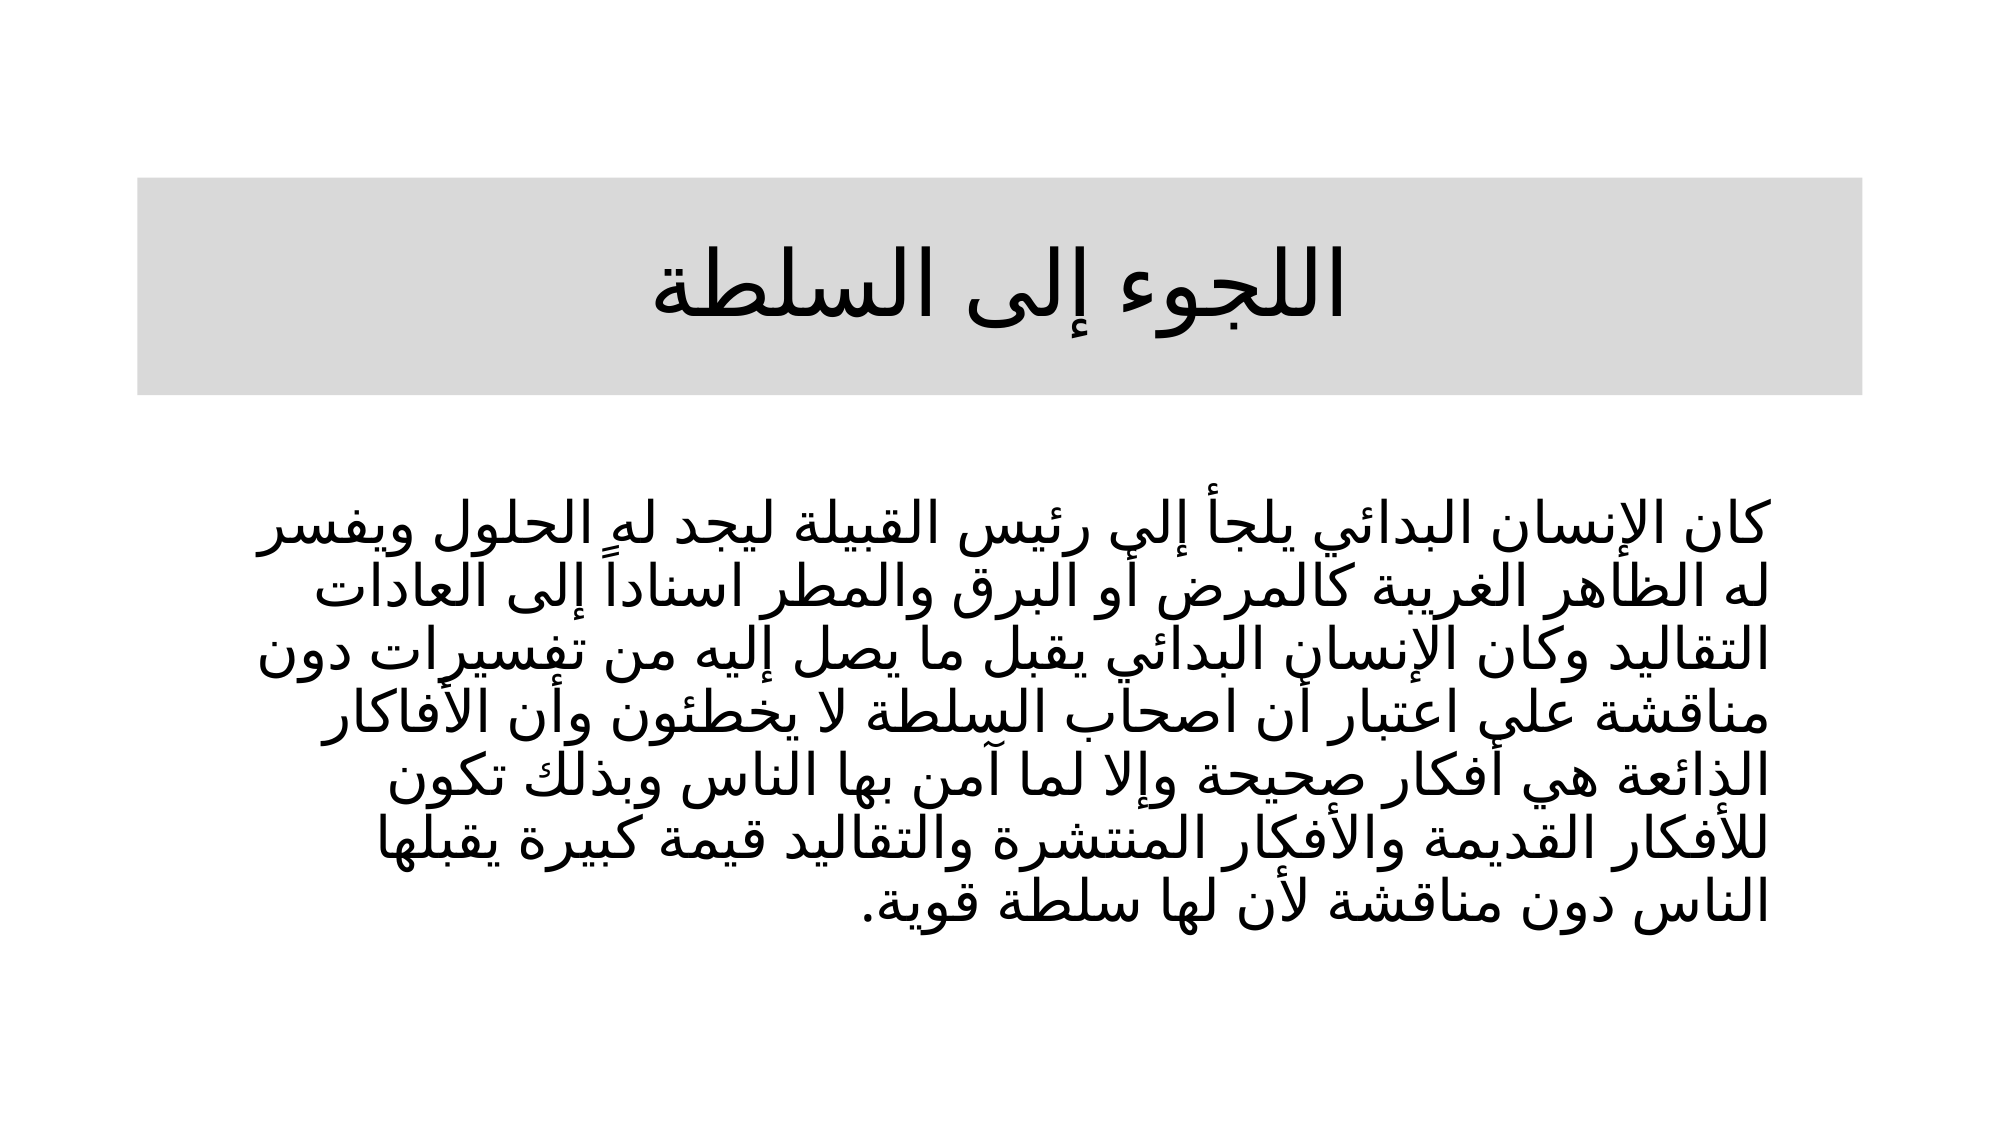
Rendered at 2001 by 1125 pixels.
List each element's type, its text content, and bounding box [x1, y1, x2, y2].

title اللجوء إلى السلطة [137, 177, 1863, 396]
list كان الإنسان البدائي يلجأ إلى رئيس القبيلة ليجد له الحلول ويفسر له الظاهر الغريبة كالمرض أو البرق والمطر اسناداً إلى العادات التقاليد وكان الإنسان البدائي يقبل ما يصل إليه من تفسيرات دون مناقشة على اعتبار أن اصحاب السلطة لا يخطئون وأن الأفاكار الذائعة هي أفكار صحيحة وإلا لما آمن بها الناس وبذلك تكون للأفكار القديمة والأفكار المنتشرة والتقاليد قيمة كبيرة يقبلها الناس دون مناقشة لأن لها سلطة قوية. [212, 395, 1788, 964]
